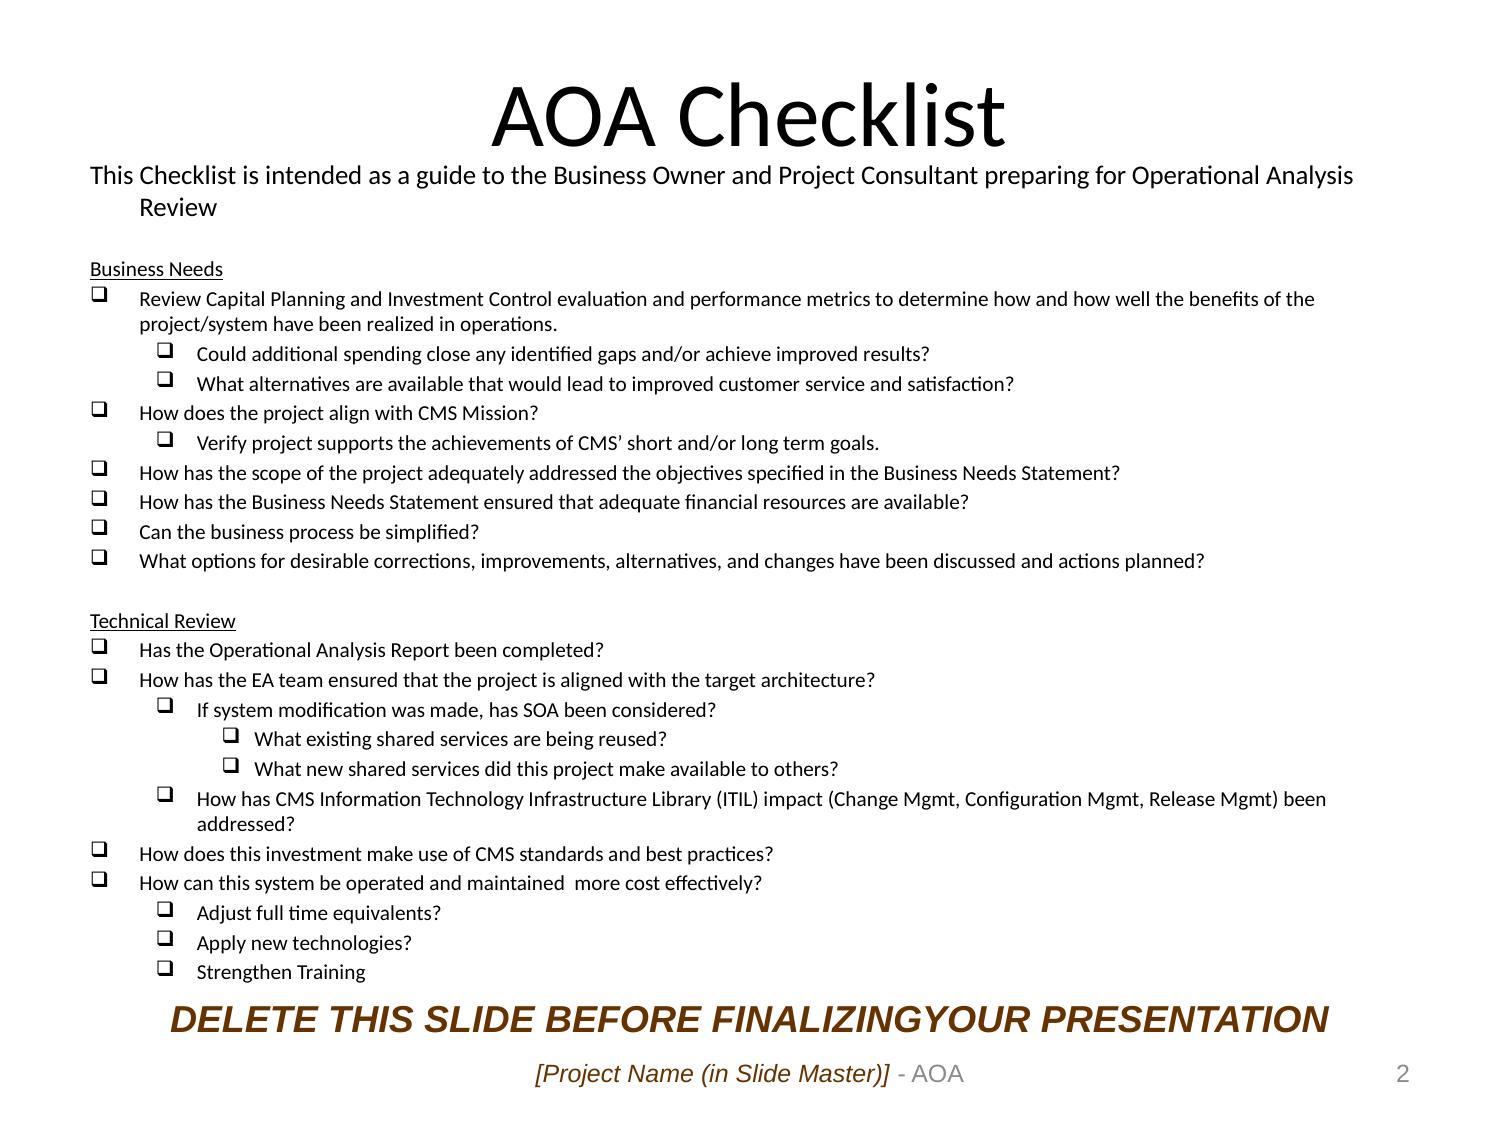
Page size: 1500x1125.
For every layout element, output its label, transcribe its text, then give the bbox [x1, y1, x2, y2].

text_box DELETE THIS SLIDE BEFORE FINALIZINGYOUR PRESENTATION [0, 987, 1500, 1048]
footer [Project Name (in Slide Master)] - AOA [512, 1048, 988, 1103]
slide_number 1 [1074, 1048, 1425, 1103]
title AOA Checklist [74, 44, 1426, 149]
list This Checklist is intended as a guide to the Business Owner and Project Consultant preparing for Operational Analysis Review Business Needs Review Capital Planning and Investment Control evaluation and performance metrics to determine how and how well the benefits of the project/system have been realized in operations. Could additional spending close any identified gaps and/or achieve improved results? What alternatives are available that would lead to improved customer service and satisfaction? How does the project align with CMS Mission? Verify project supports the achievements of CMS’ short and/or long term goals. How has the scope of the project adequately addressed the objectives specified in the Business Needs Statement? How has the Business Needs Statement ensured that adequate financial resources are available? Can the business process be simplified? What options for desirable corrections, improvements, alternatives, and changes have been discussed and actions planned? Technical Review Has the Operational Analysis Report been completed? How has the EA team ensured that the project is aligned with the target architecture? If system modification was made, has SOA been considered? What existing shared services are being reused? What new shared services did this project make available to others? How has CMS Information Technology Infrastructure Library (ITIL) impact (Change Mgmt, Configuration Mgmt, Release Mgmt) been addressed? How does this investment make use of CMS standards and best practices? How can this system be operated and maintained more cost effectively? Adjust full time equivalents? Apply new technologies? Strengthen Training [74, 149, 1426, 987]
